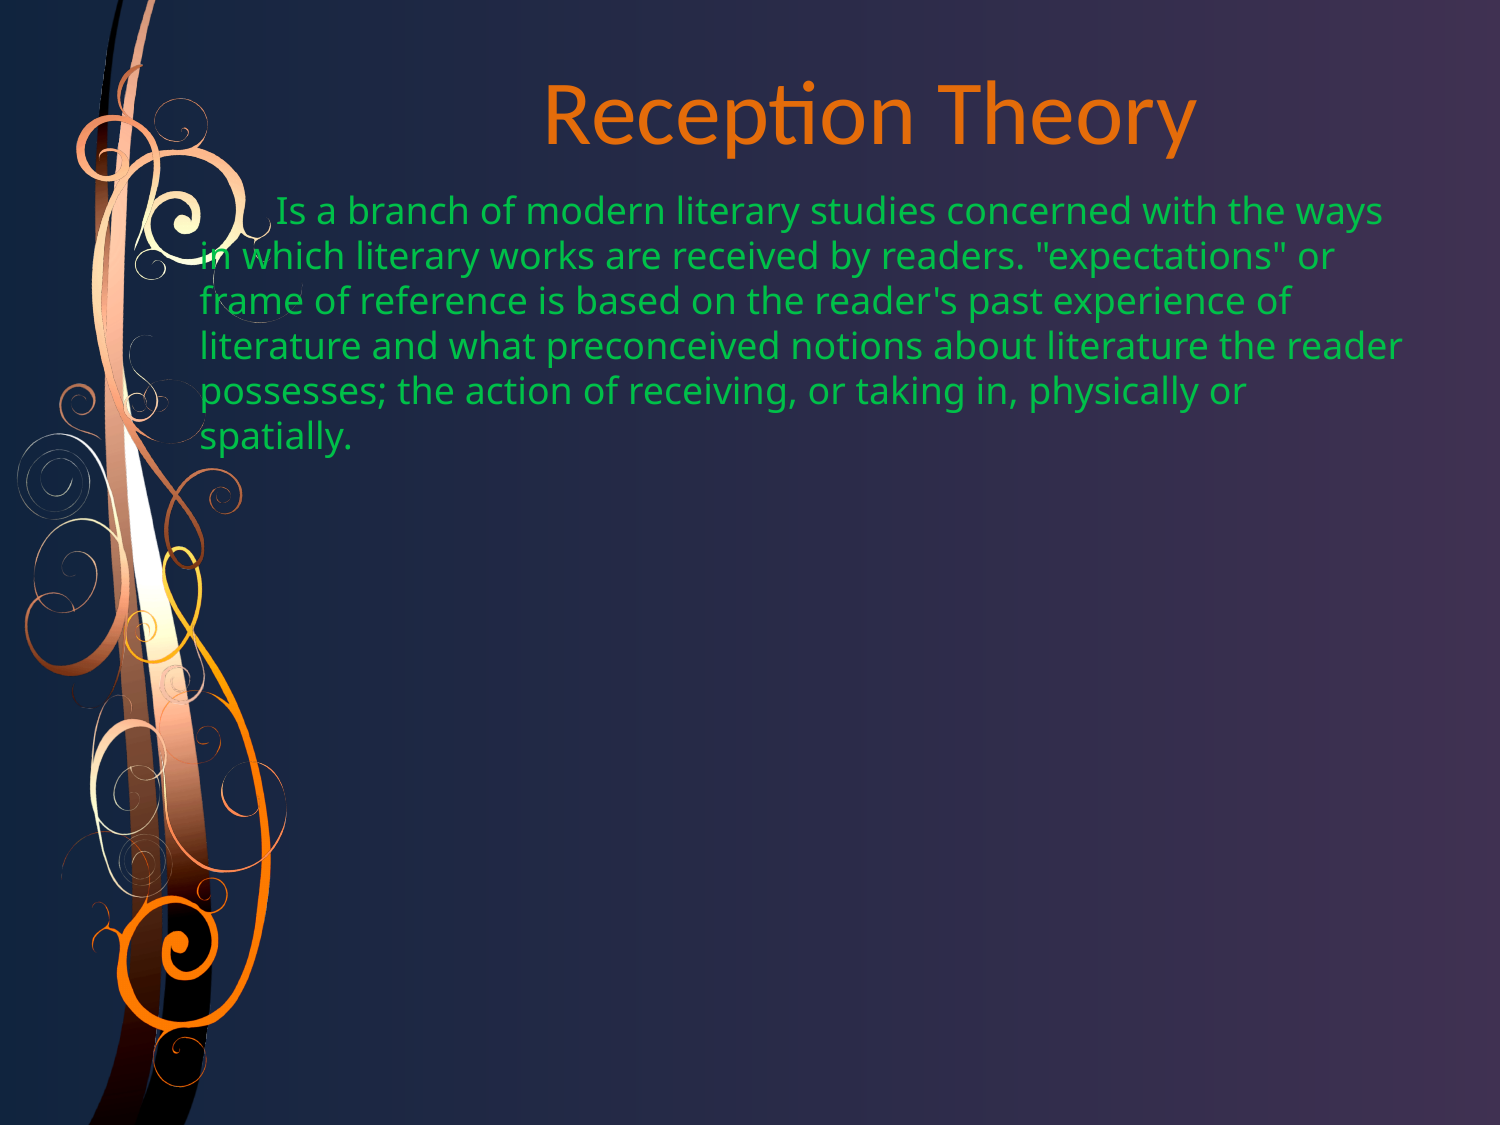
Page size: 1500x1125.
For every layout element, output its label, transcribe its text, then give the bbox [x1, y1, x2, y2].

list Is a branch of modern literary studies concerned with the ways in which literary works are received by readers. "expectations" or frame of reference is based on the reader's past experience of literature and what preconceived notions about literature the reader possesses; the action of receiving, or taking in, physically or spatially. [184, 179, 1425, 1072]
title Reception Theory [316, 45, 1425, 179]
